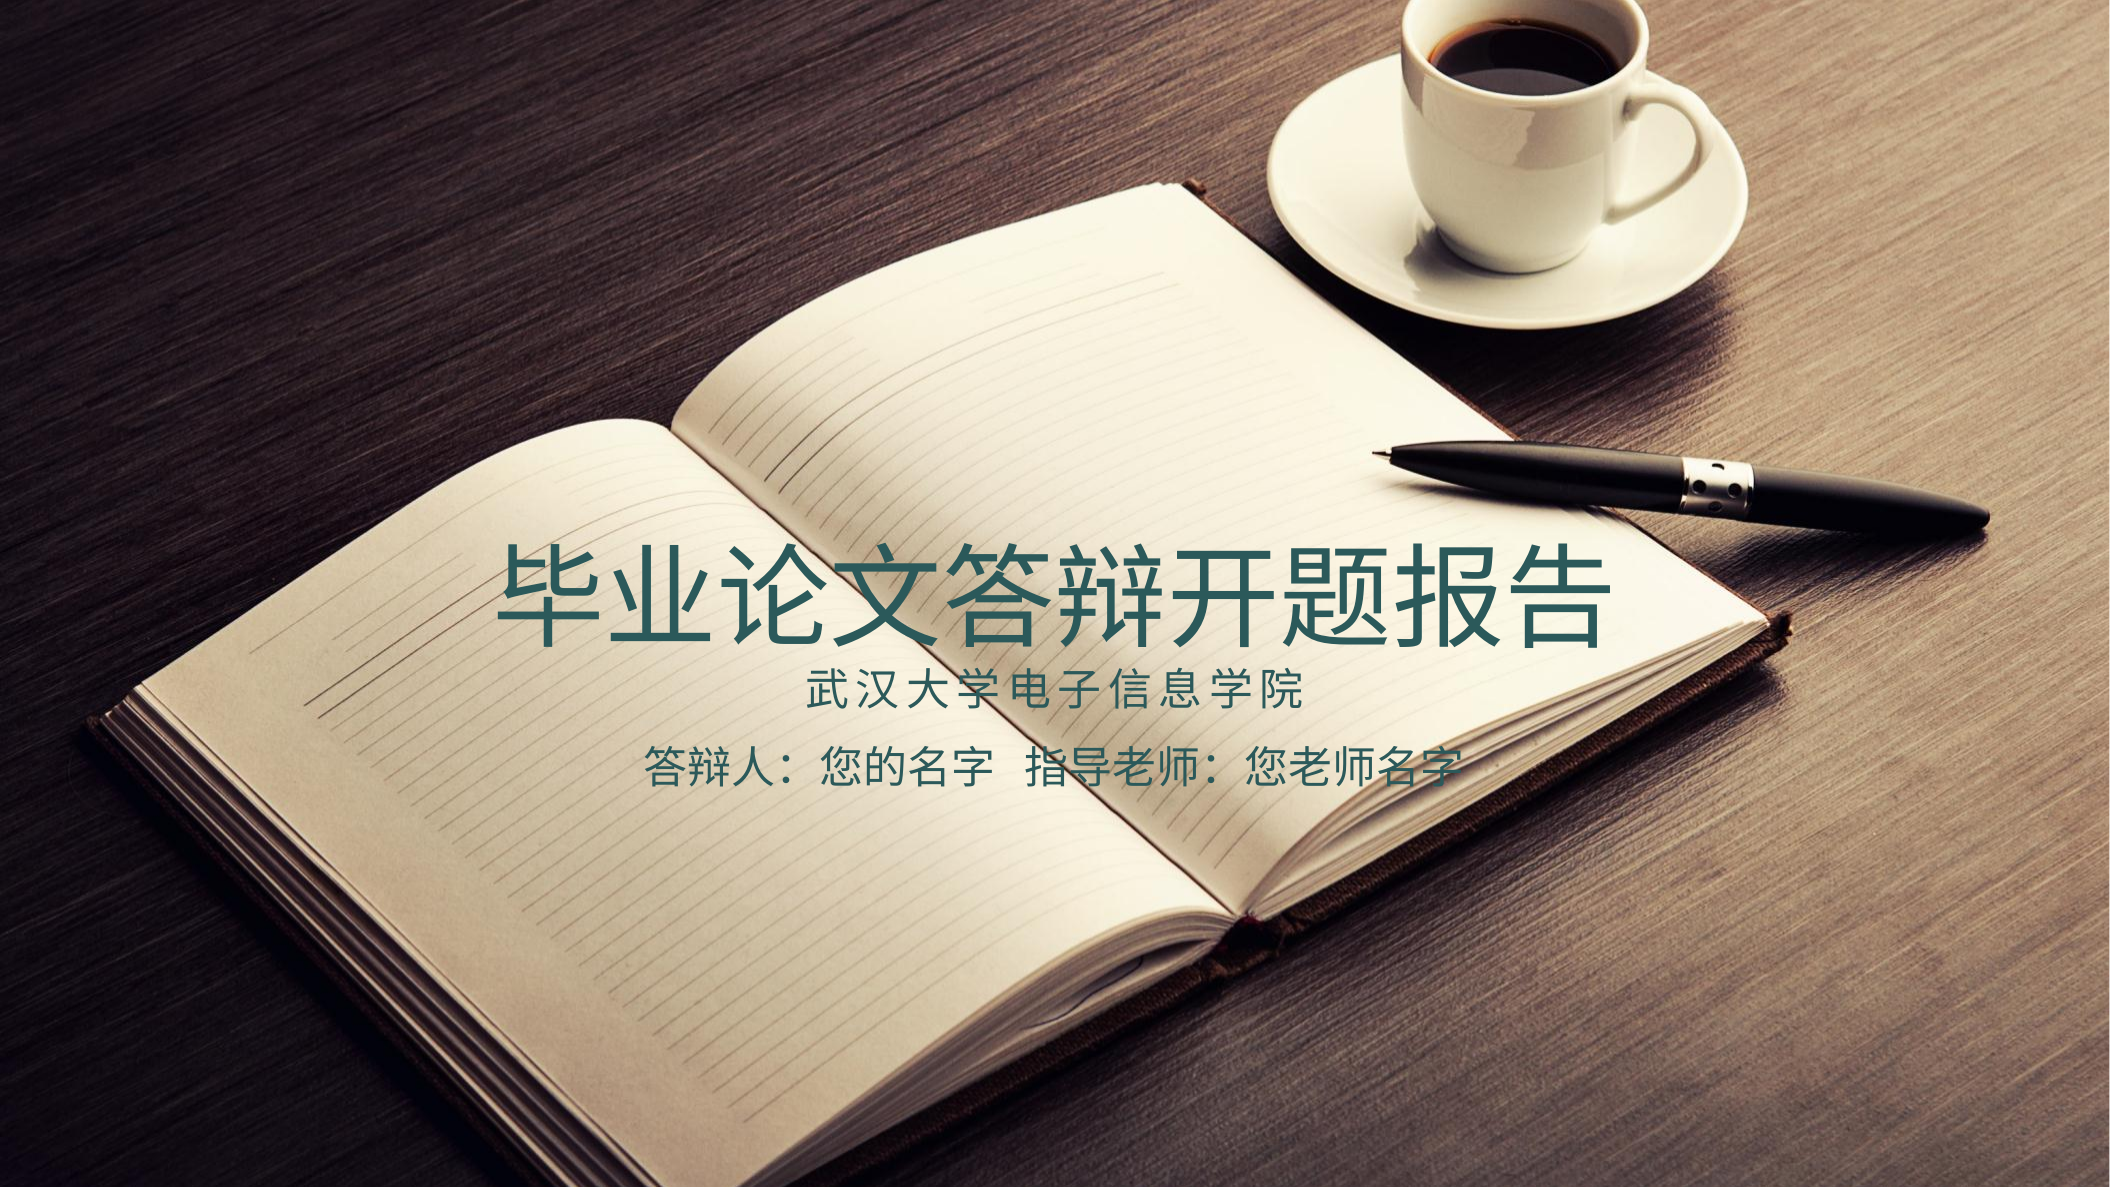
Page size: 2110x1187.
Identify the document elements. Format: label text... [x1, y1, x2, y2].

text_box [0, 0, 2110, 1187]
text_box 武汉大学电子信息学院 [638, 669, 1472, 716]
text_box 答辩人：您的名字 指导老师：您老师名字 [618, 716, 1491, 800]
text_box 毕业论文答辩开题报告 [432, 518, 1678, 669]
